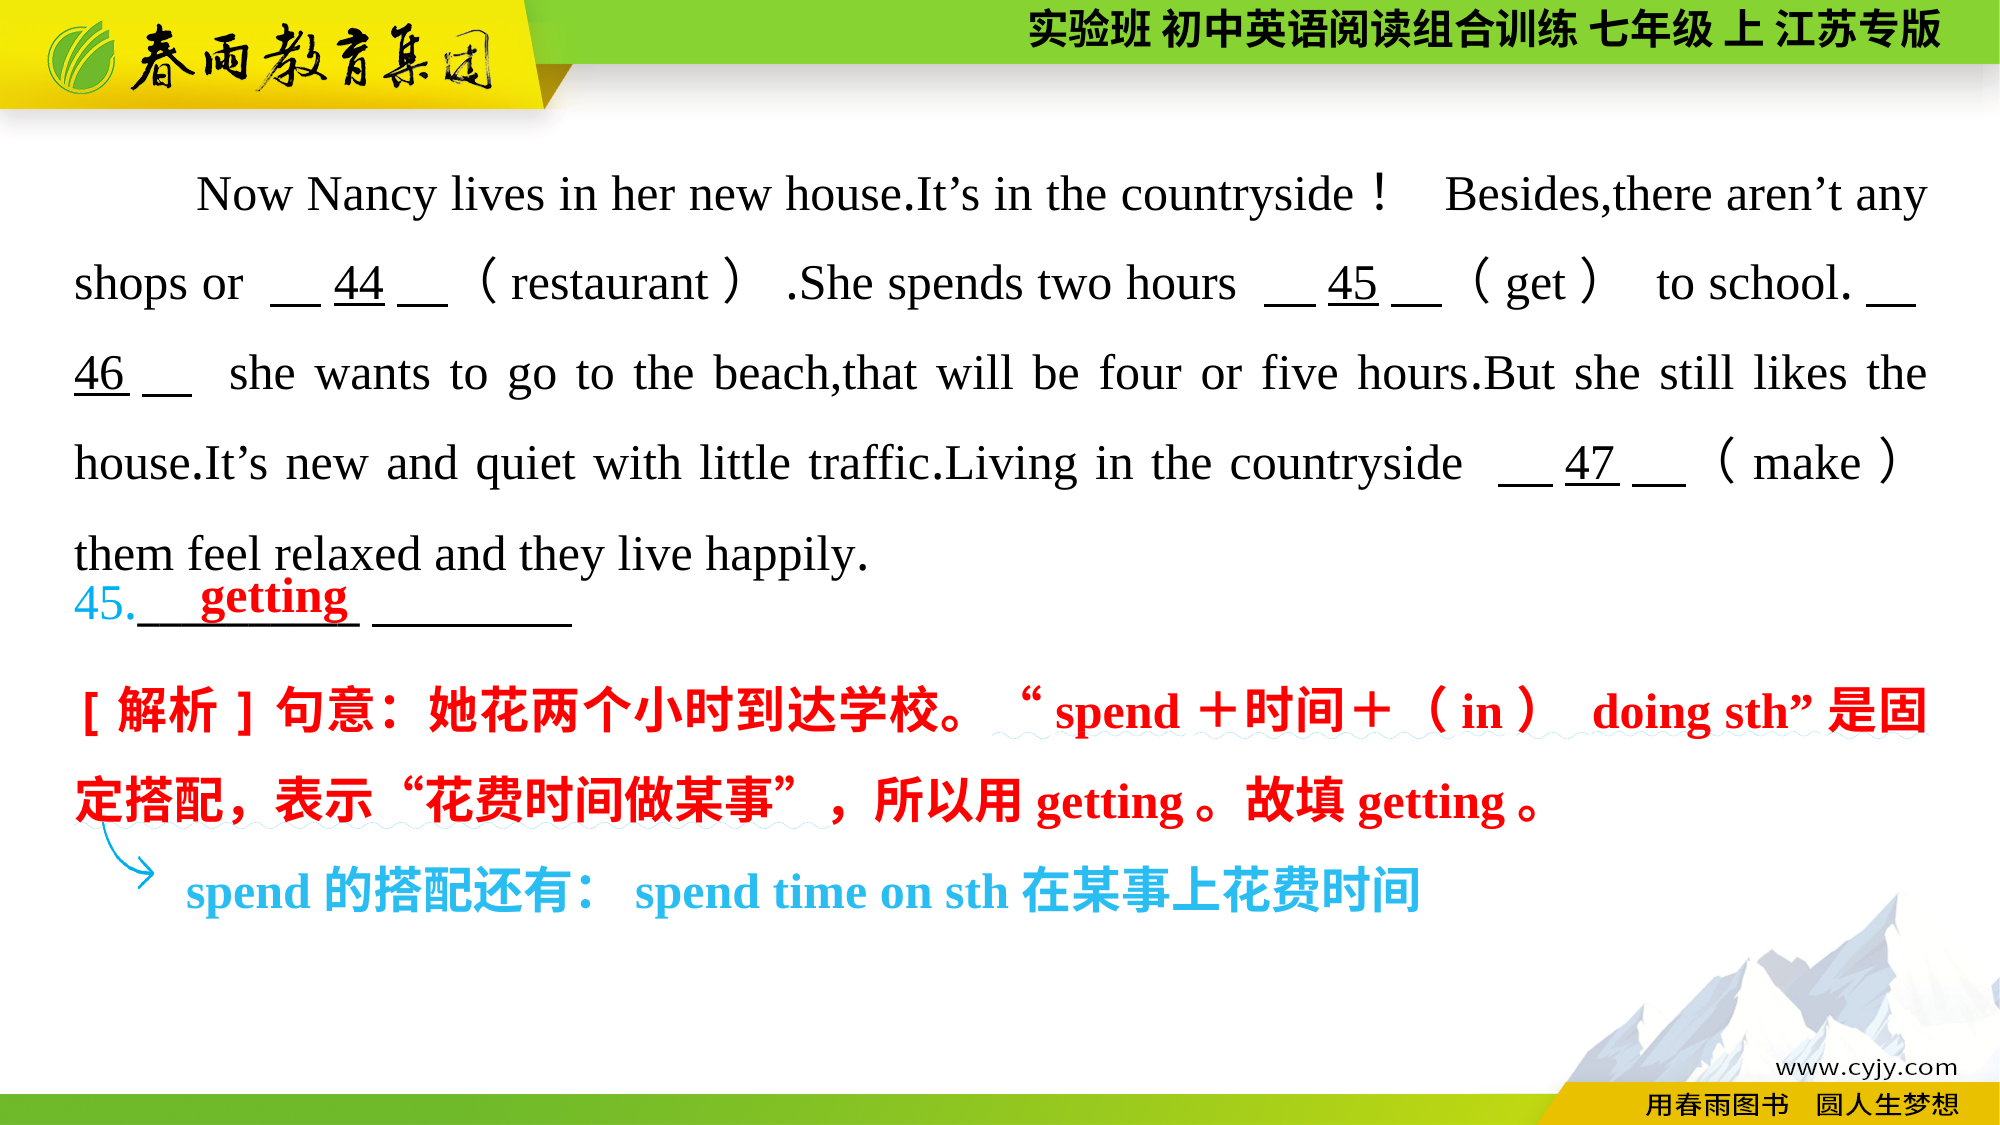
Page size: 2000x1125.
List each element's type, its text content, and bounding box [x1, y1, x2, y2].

text_box 45.__________ [59, 562, 1944, 638]
list Now Nancy lives in her new house.It’s in the countryside！ Besides,there aren’t any shops or 44 （restaurant）.She spends two hours 45 （get） to school. 46 she wants to go to the beach,that will be four or five hours.But she still likes the house.It’s new and quiet with little traffic.Living in the countryside 47 （make） them feel relaxed and they live happily. [59, 122, 1944, 562]
text_box [解析]句意：她花两个小时到达学校。“spend＋时间＋（in） doing sth”是固定搭配，表示“花费时间做某事”，所以用getting。故填getting。 spend的搭配还有：spend time on sth在某事上花费时间 [59, 640, 1944, 926]
picture [0, 0, 2000, 1125]
text_box getting [185, 554, 376, 630]
